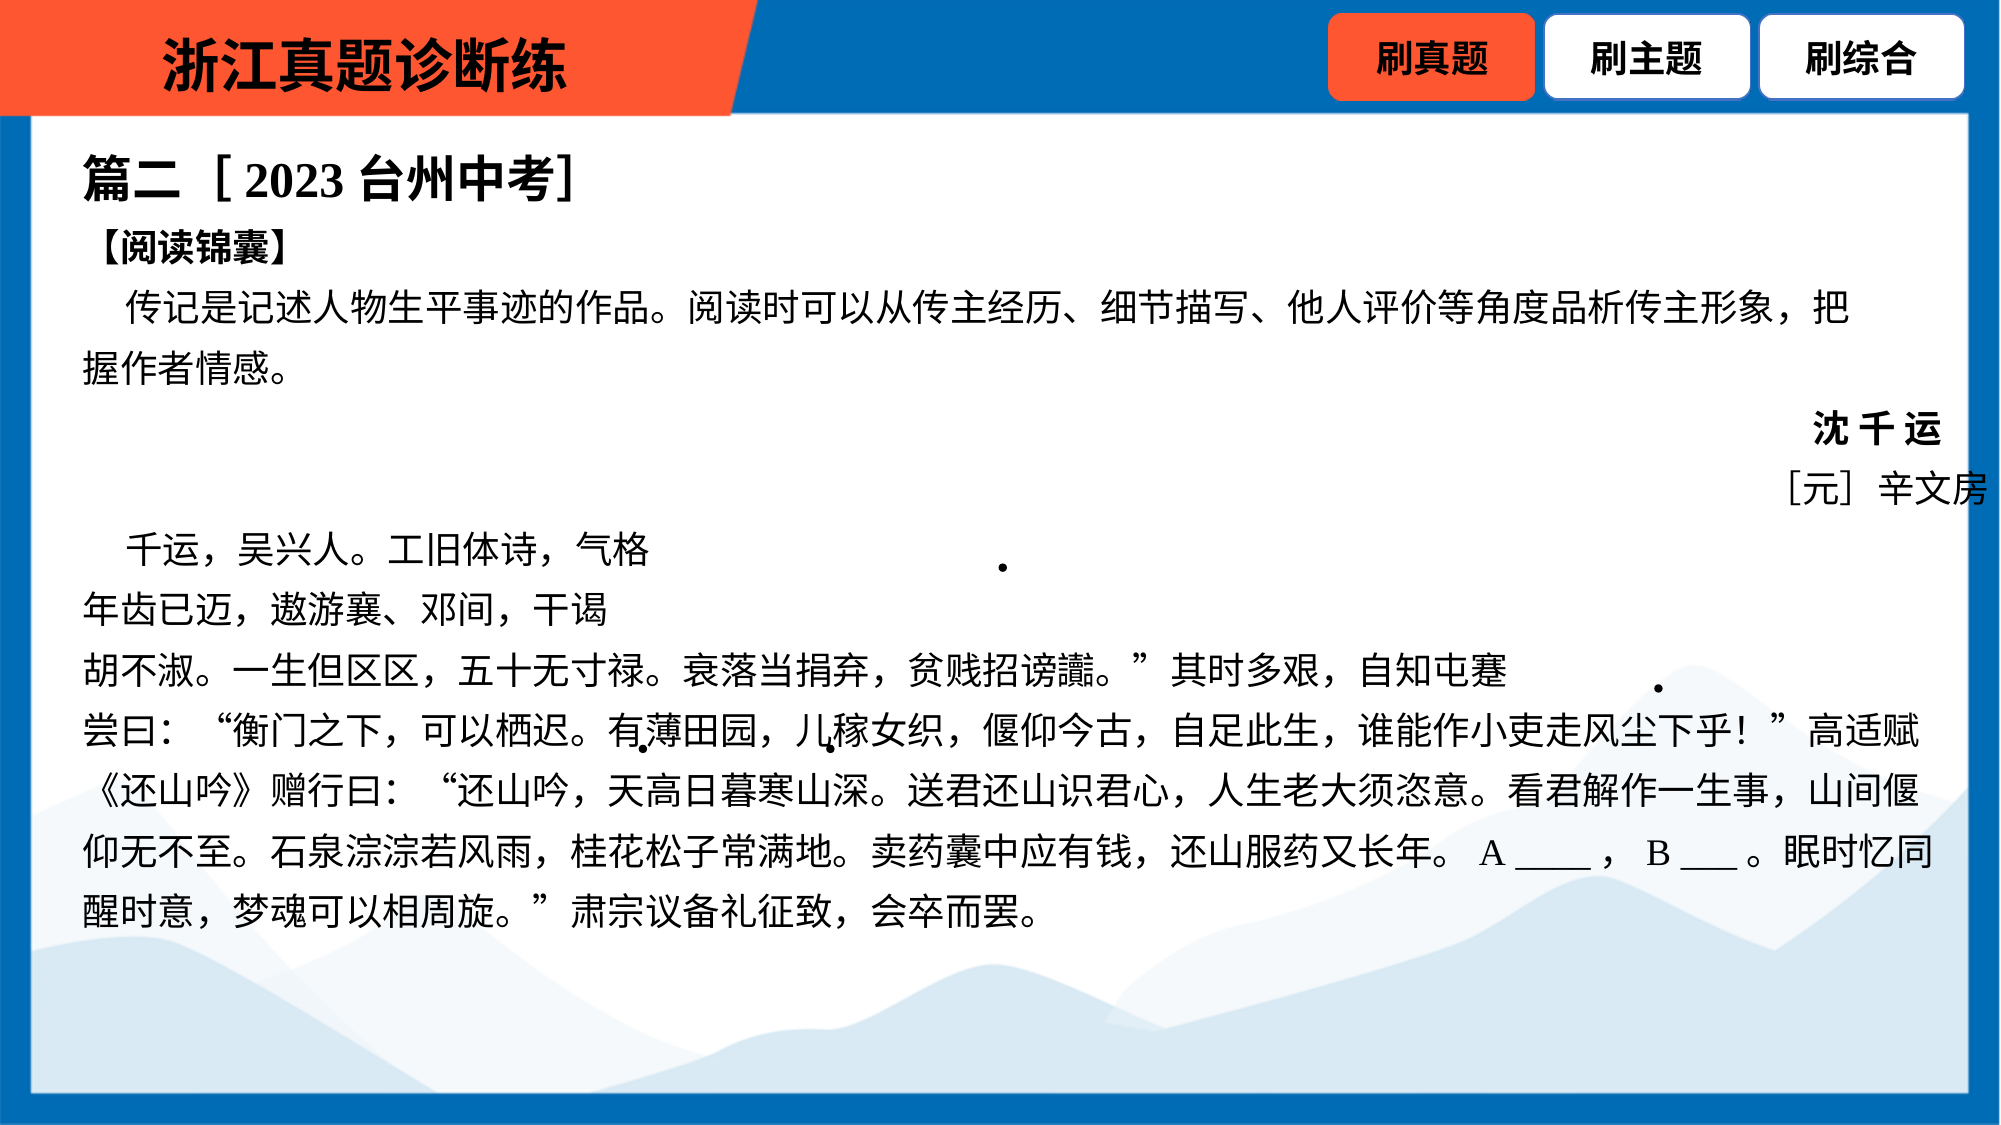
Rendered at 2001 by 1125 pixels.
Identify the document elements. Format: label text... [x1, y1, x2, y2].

text_box [1654, 684, 1663, 693]
text_box [998, 563, 1007, 572]
text_box 篇二［2023台州中考］ [82, 146, 1917, 207]
picture [0, 0, 2000, 1125]
text_box [826, 744, 835, 754]
text_box [638, 744, 648, 754]
